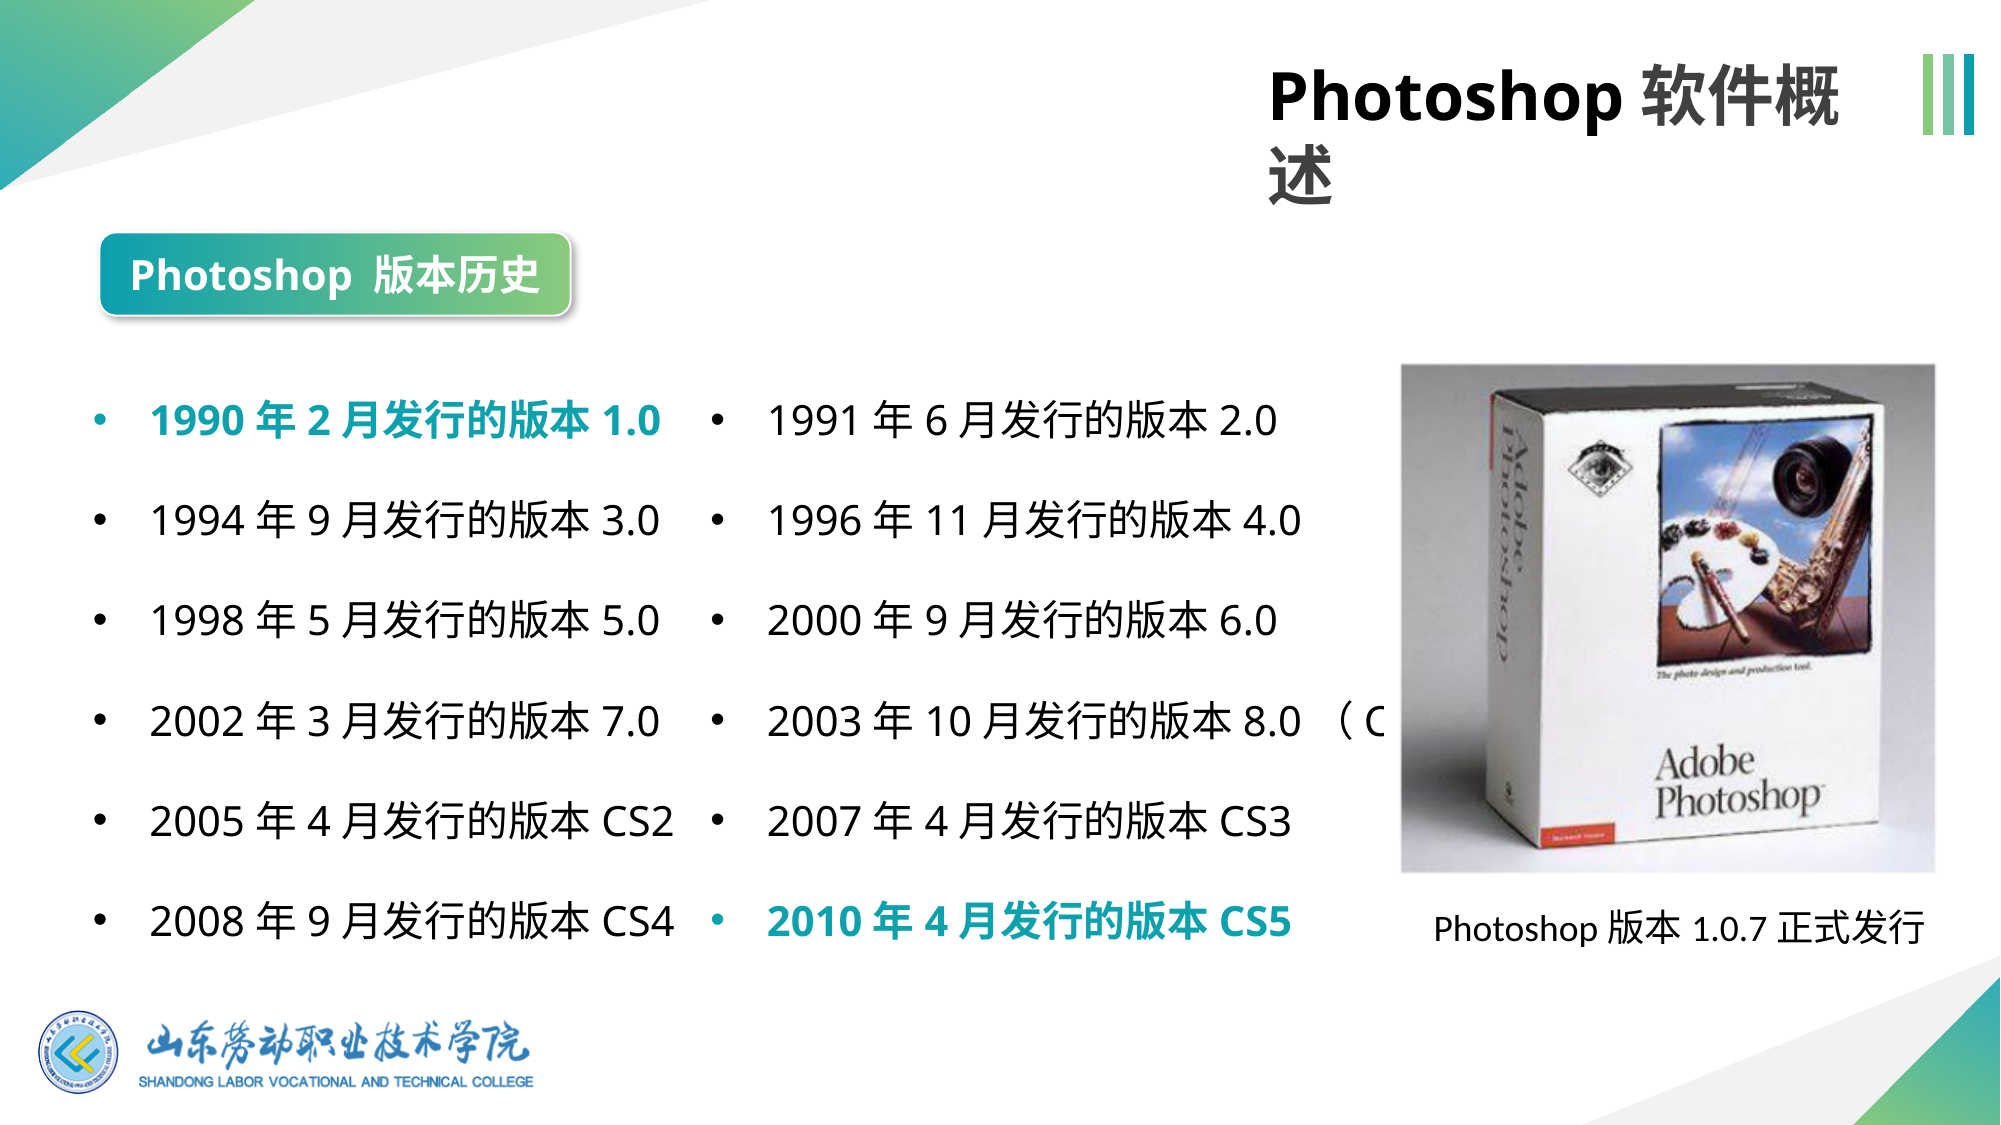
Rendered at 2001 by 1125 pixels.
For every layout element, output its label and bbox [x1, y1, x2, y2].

text_box [0, 0, 2000, 1125]
picture [1384, 349, 1949, 882]
text_box [99, 232, 571, 316]
picture [38, 1010, 550, 1094]
text_box [1928, 54, 1969, 136]
